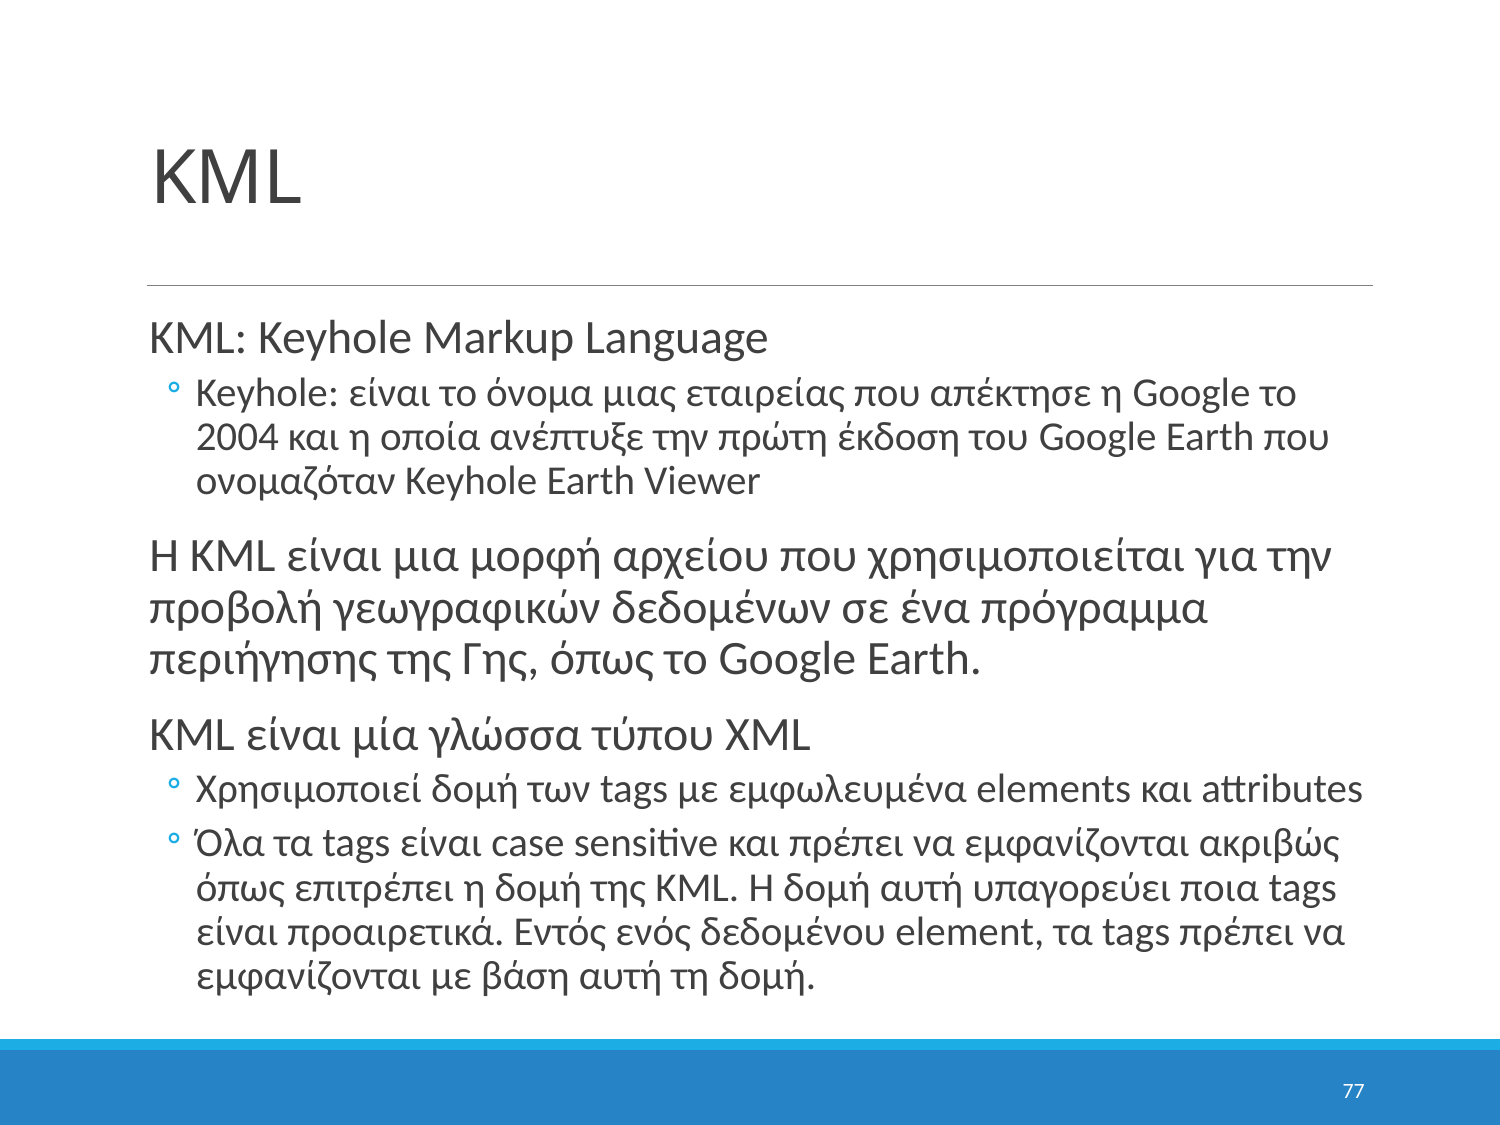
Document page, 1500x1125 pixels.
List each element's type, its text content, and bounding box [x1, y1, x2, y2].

title ΚΜL [135, 43, 1373, 227]
slide_number 77 [1218, 1059, 1380, 1120]
list KML: Keyhole Markup Language Keyhole: είναι το όνομα μιας εταιρείας που απέκτησε η Google το 2004 και η οποία ανέπτυξε την πρώτη έκδοση του Google Earth που ονομαζόταν Keyhole Earth Viewer H KML είναι μια μορφή αρχείου που χρησιμοποιείται για την προβολή γεωγραφικών δεδομένων σε ένα πρόγραμμα περιήγησης της Γης, όπως το Google Earth. KML είναι μία γλώσσα τύπου XML Χρησιμοποιεί δομή των tags με εμφωλευμένα elements και attributes Όλα τα tags είναι case sensitive και πρέπει να εμφανίζονται ακριβώς όπως επιτρέπει η δομή της KML. Η δομή αυτή υπαγορεύει ποια tags είναι προαιρετικά. Εντός ενός δεδομένου element, τα tags πρέπει να εμφανίζονται με βάση αυτή τη δομή. [135, 304, 1373, 1029]
